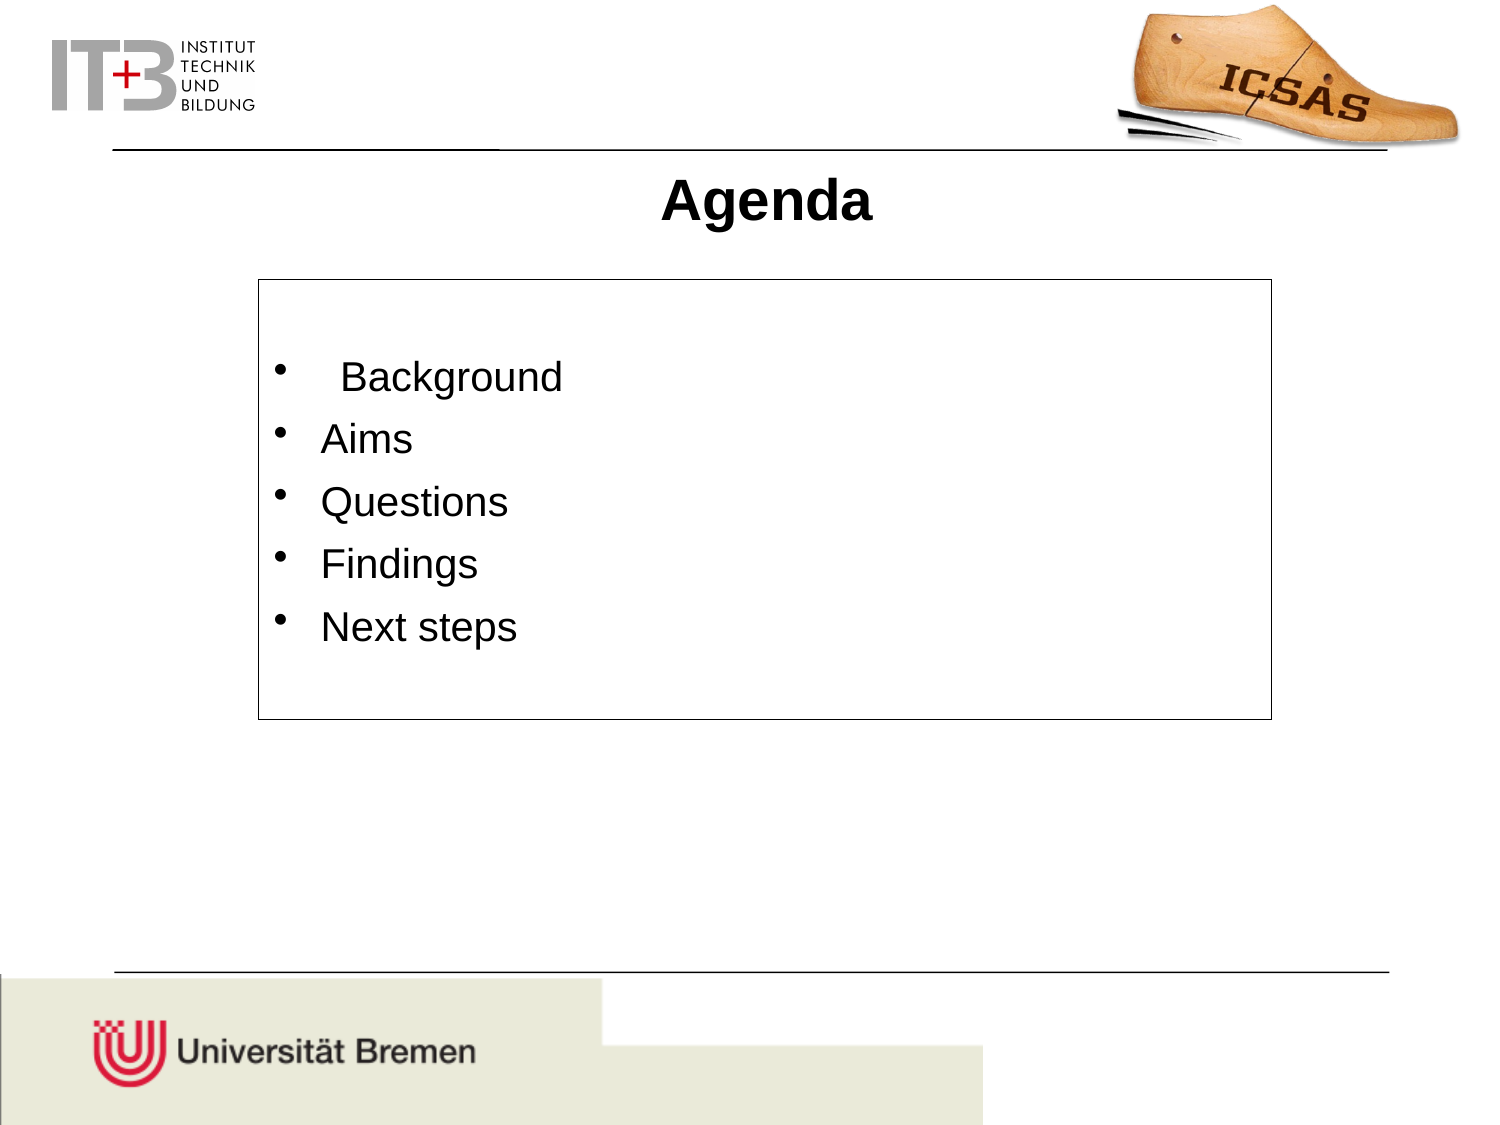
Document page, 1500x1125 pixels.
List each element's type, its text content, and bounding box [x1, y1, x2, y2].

picture [0, 974, 983, 1125]
text_box Agenda [645, 155, 889, 240]
picture [1111, 2, 1464, 153]
text_box Background Aims Questions Findings Next steps [258, 279, 1272, 720]
picture [52, 40, 255, 111]
